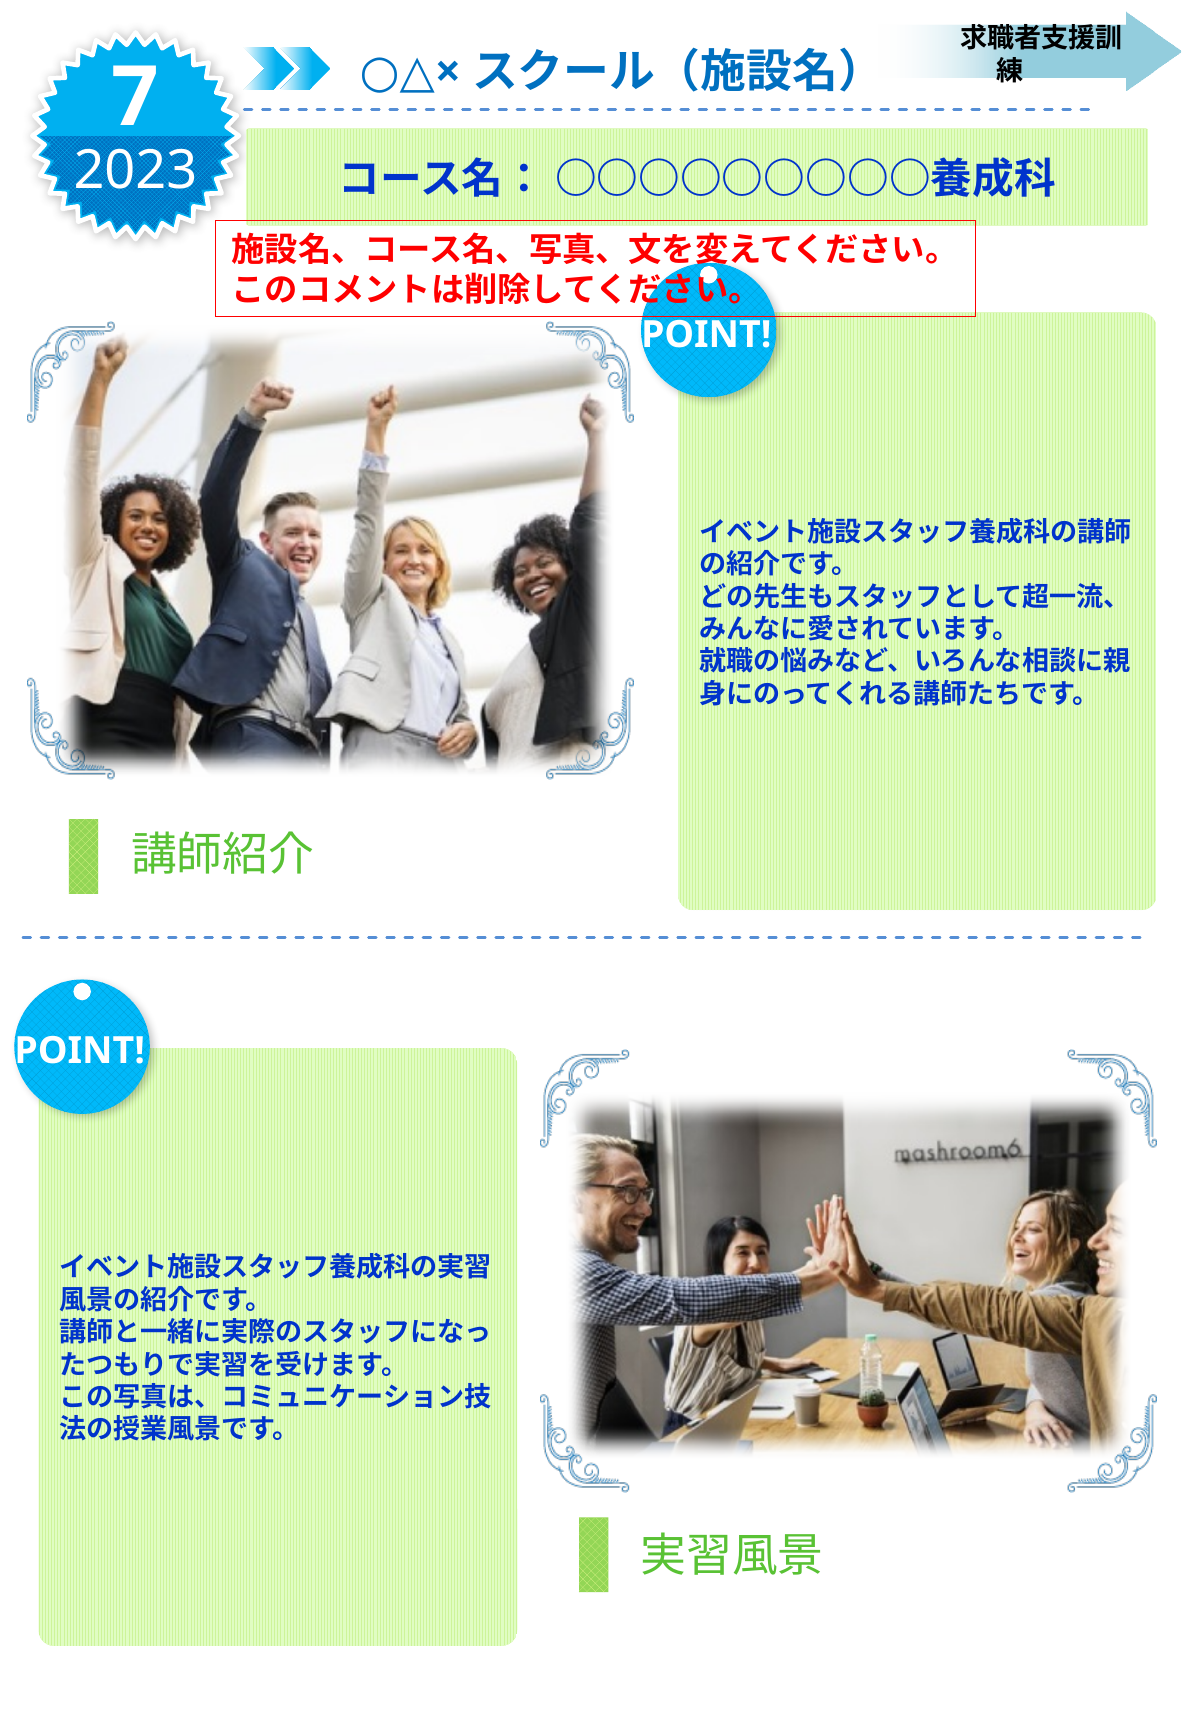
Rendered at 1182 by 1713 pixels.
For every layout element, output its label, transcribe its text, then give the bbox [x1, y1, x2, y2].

text_box [577, 1515, 610, 1594]
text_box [243, 34, 1093, 110]
picture [27, 321, 634, 780]
text_box 実習風景 [624, 1517, 841, 1589]
text_box [67, 817, 100, 896]
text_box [635, 262, 778, 398]
text_box イベント施設スタッフ養成科の講師の紹介です。 どの先生もスタッフとして超一流、みんなに愛されています。 就職の悩みなど、いろんな相談に親身にのってくれる講師たちです。 [675, 310, 1159, 913]
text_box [32, 32, 240, 240]
picture [540, 1049, 1157, 1493]
text_box 施設名、コース名、写真、文を変えてください。 このコメントは削除してください。 [215, 220, 976, 317]
text_box 講師紹介 [114, 816, 332, 888]
text_box 求職者支援訓練 [873, 9, 1182, 92]
text_box コース名： ○○○○○○○○○養成科 [244, 126, 1151, 228]
text_box イベント施設スタッフ養成科の実習風景の紹介です。 講師と一緒に実際のスタッフになったつもりで実習を受けます。 この写真は、コミュニケーション技法の授業風景です。 [36, 1045, 520, 1649]
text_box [8, 979, 152, 1115]
